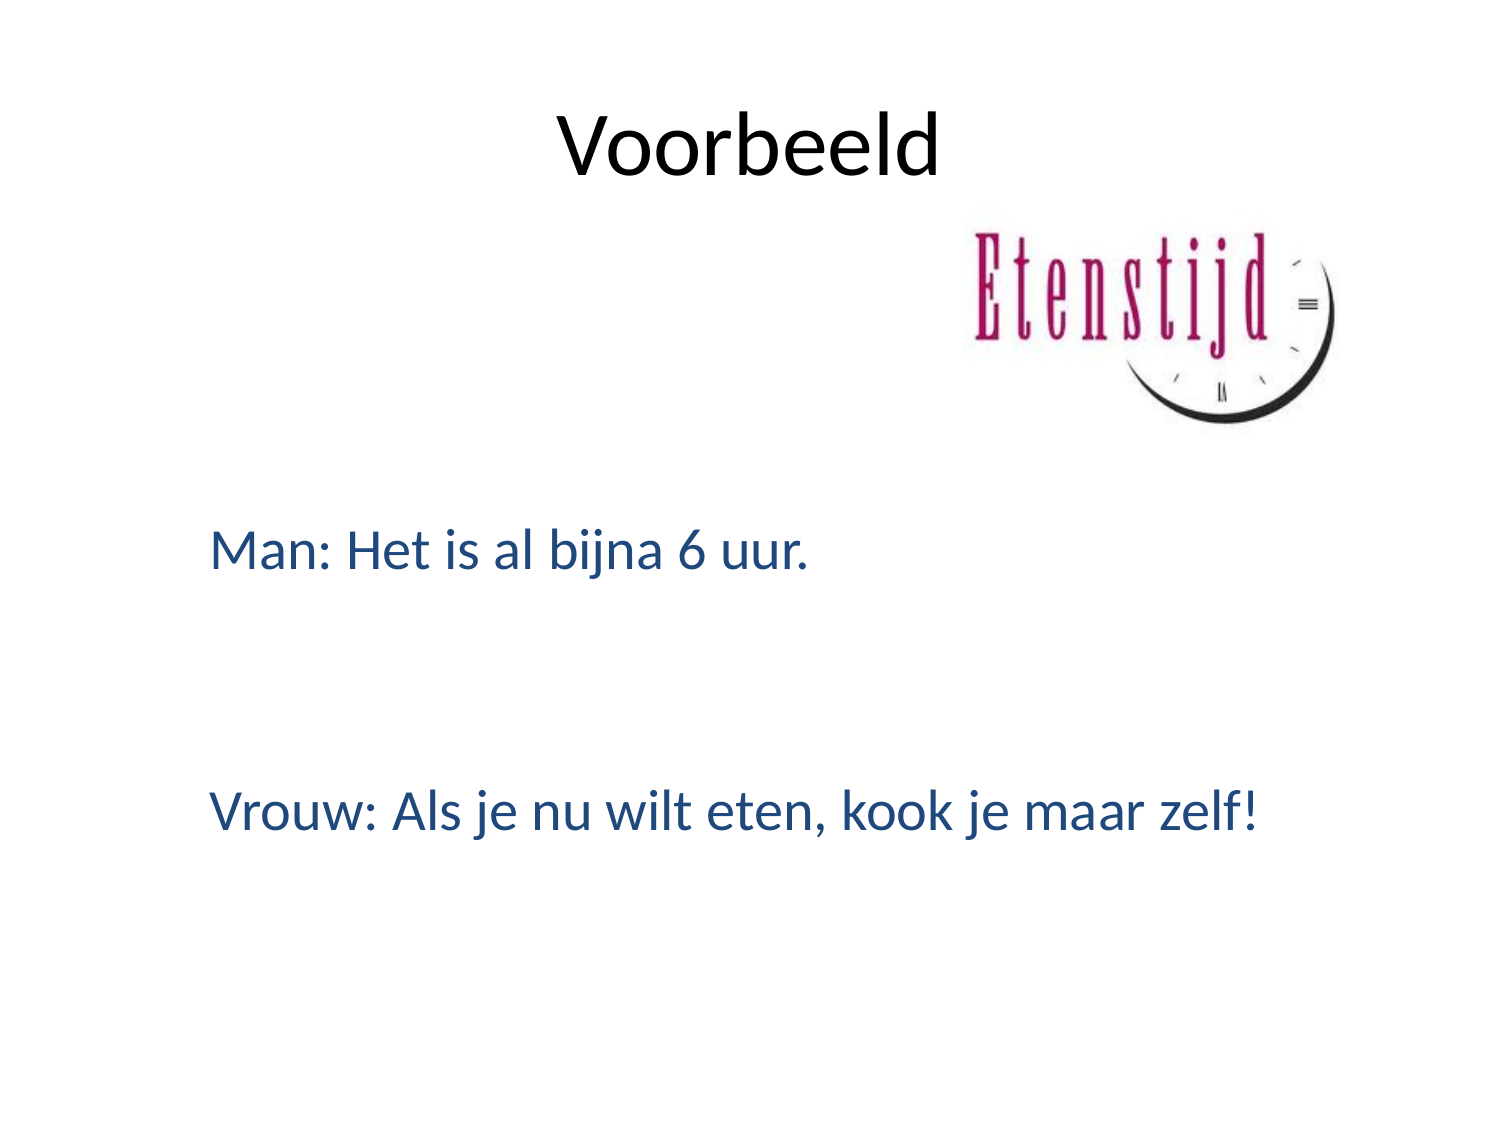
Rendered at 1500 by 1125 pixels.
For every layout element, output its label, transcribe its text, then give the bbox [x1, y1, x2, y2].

text_box Vrouw: Als je nu wilt eten, kook je maar zelf! [194, 764, 1500, 850]
title Voorbeeld [75, 45, 1425, 233]
text_box Man: Het is al bijna 6 uur. [194, 503, 1500, 589]
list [938, 184, 1380, 465]
